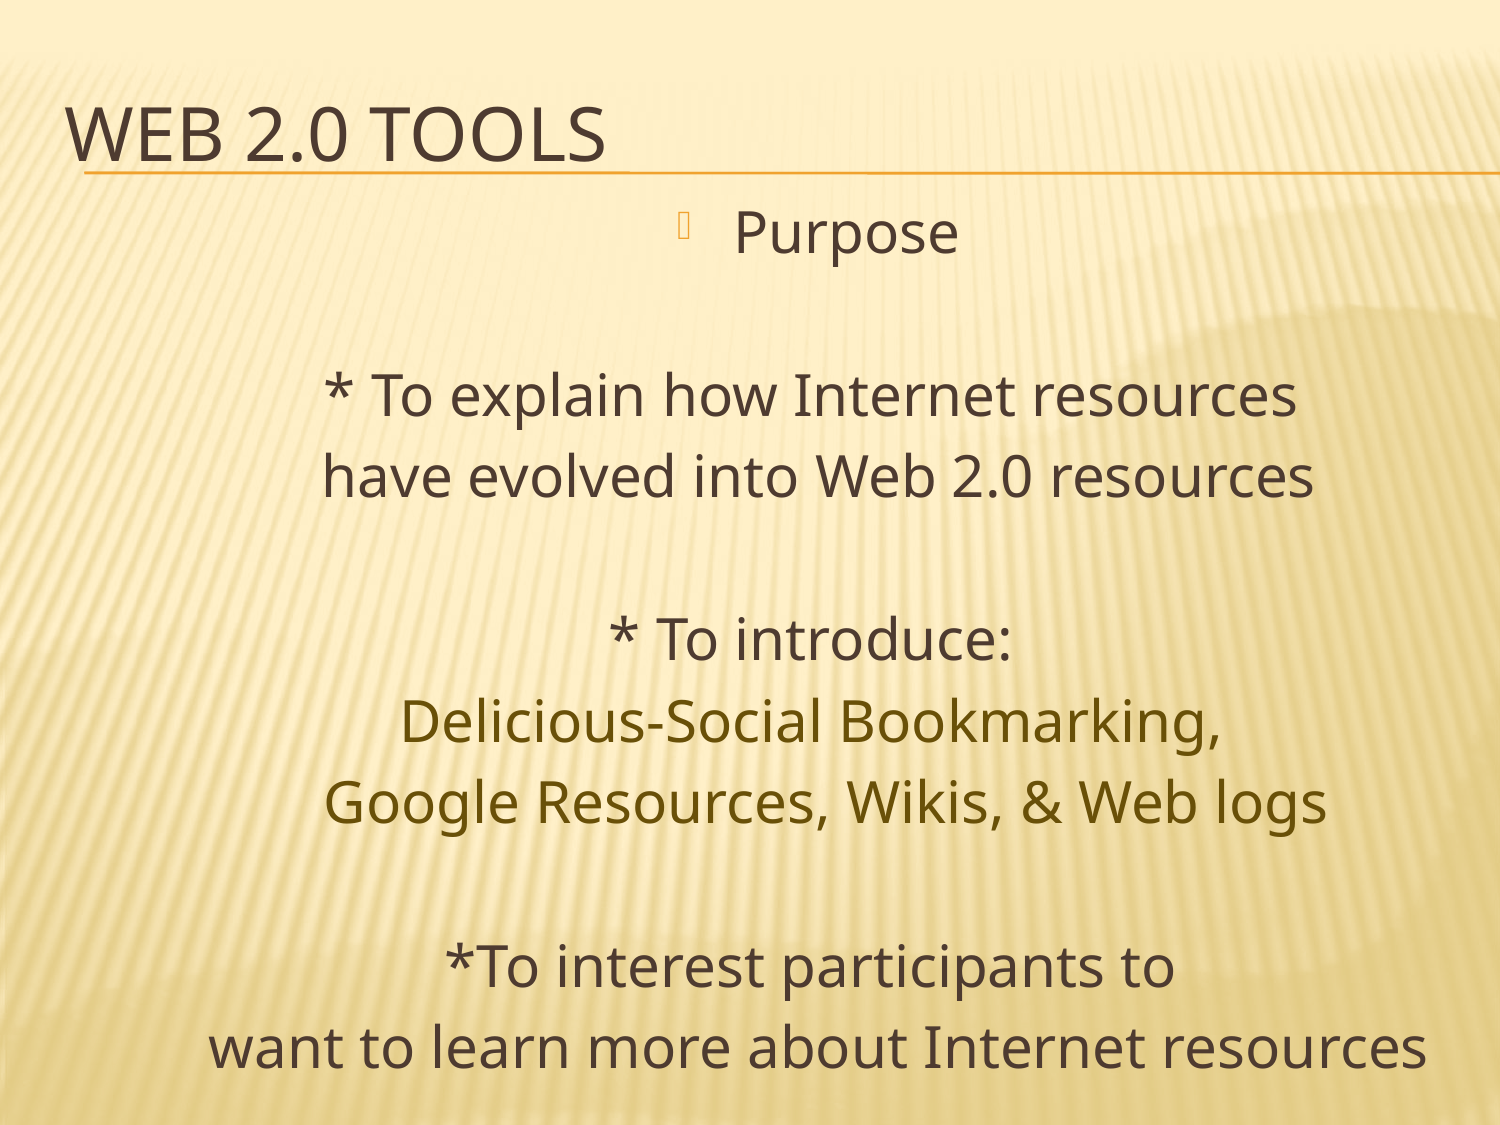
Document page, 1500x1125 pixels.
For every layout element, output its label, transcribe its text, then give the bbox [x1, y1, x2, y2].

title Web 2.0 Tools [50, 75, 1475, 187]
list Purpose * To explain how Internet resources have evolved into Web 2.0 resources * To introduce: Delicious-Social Bookmarking, Google Resources, Wikis, & Web logs *To interest participants to want to learn more about Internet resources [24, 187, 1500, 1125]
